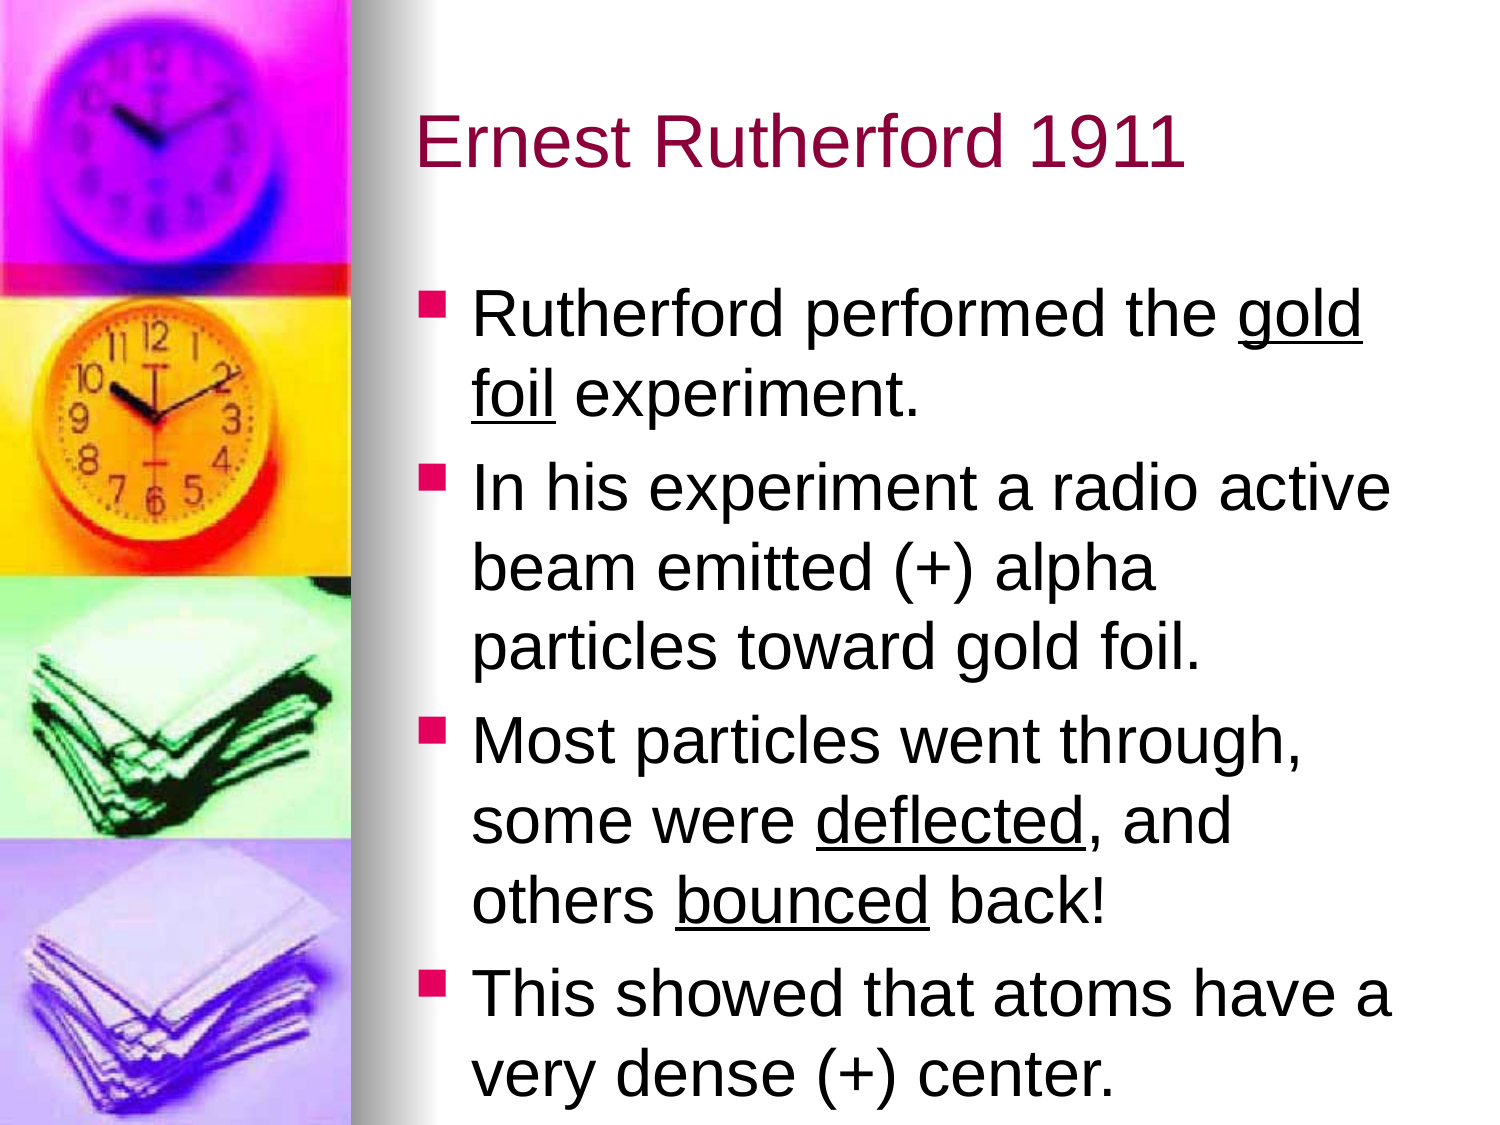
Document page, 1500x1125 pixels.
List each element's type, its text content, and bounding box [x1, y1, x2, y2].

list Rutherford performed the gold foil experiment. In his experiment a radio active beam emitted (+) alpha particles toward gold foil. Most particles went through, some were deflected, and others bounced back! This showed that atoms have a very dense (+) center. [399, 262, 1438, 1038]
title Ernest Rutherford 1911 [399, 37, 1451, 238]
picture [0, 0, 351, 1125]
